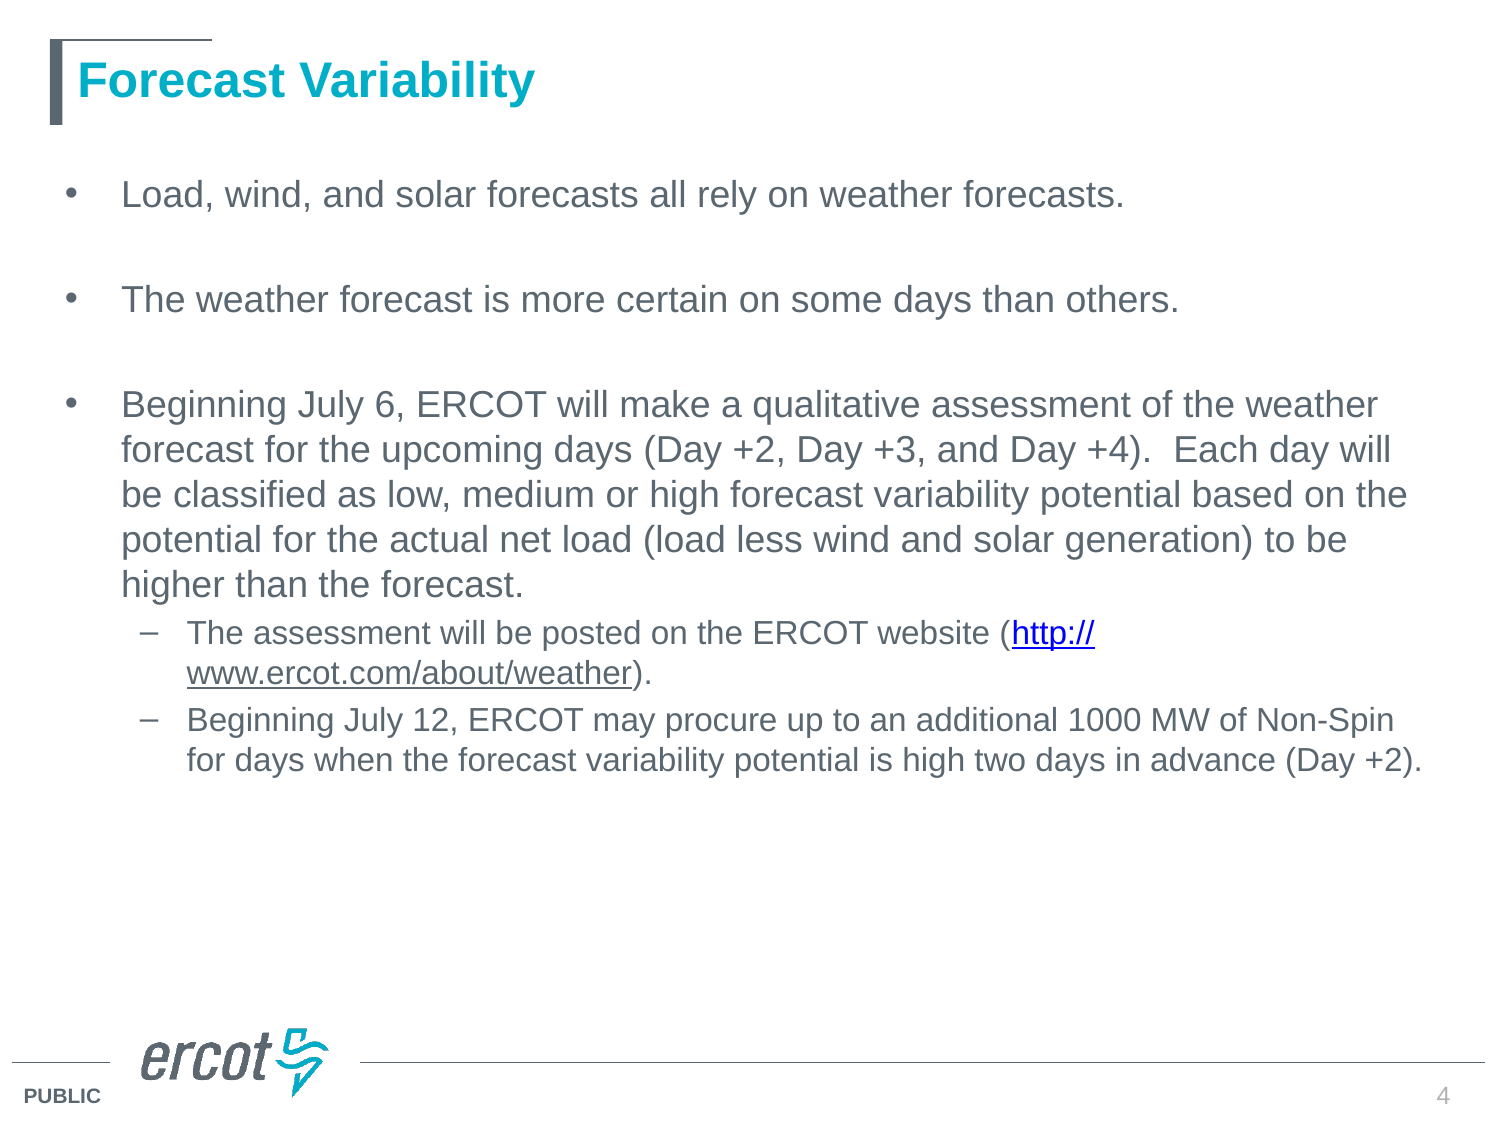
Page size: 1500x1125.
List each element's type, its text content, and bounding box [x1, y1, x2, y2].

picture [137, 1024, 332, 1100]
title Forecast Variability [62, 39, 1450, 125]
slide_number 4 [1400, 1076, 1488, 1113]
list Load, wind, and solar forecasts all rely on weather forecasts. The weather forecast is more certain on some days than others. Beginning July 6, ERCOT will make a qualitative assessment of the weather forecast for the upcoming days (Day +2, Day +3, and Day +4). Each day will be classified as low, medium or high forecast variability potential based on the potential for the actual net load (load less wind and solar generation) to be higher than the forecast. The assessment will be posted on the ERCOT website (http://www.ercot.com/about/weather). Beginning July 12, ERCOT may procure up to an additional 1000 MW of Non-Spin for days when the forecast variability potential is high two days in advance (Day +2). [50, 162, 1450, 992]
